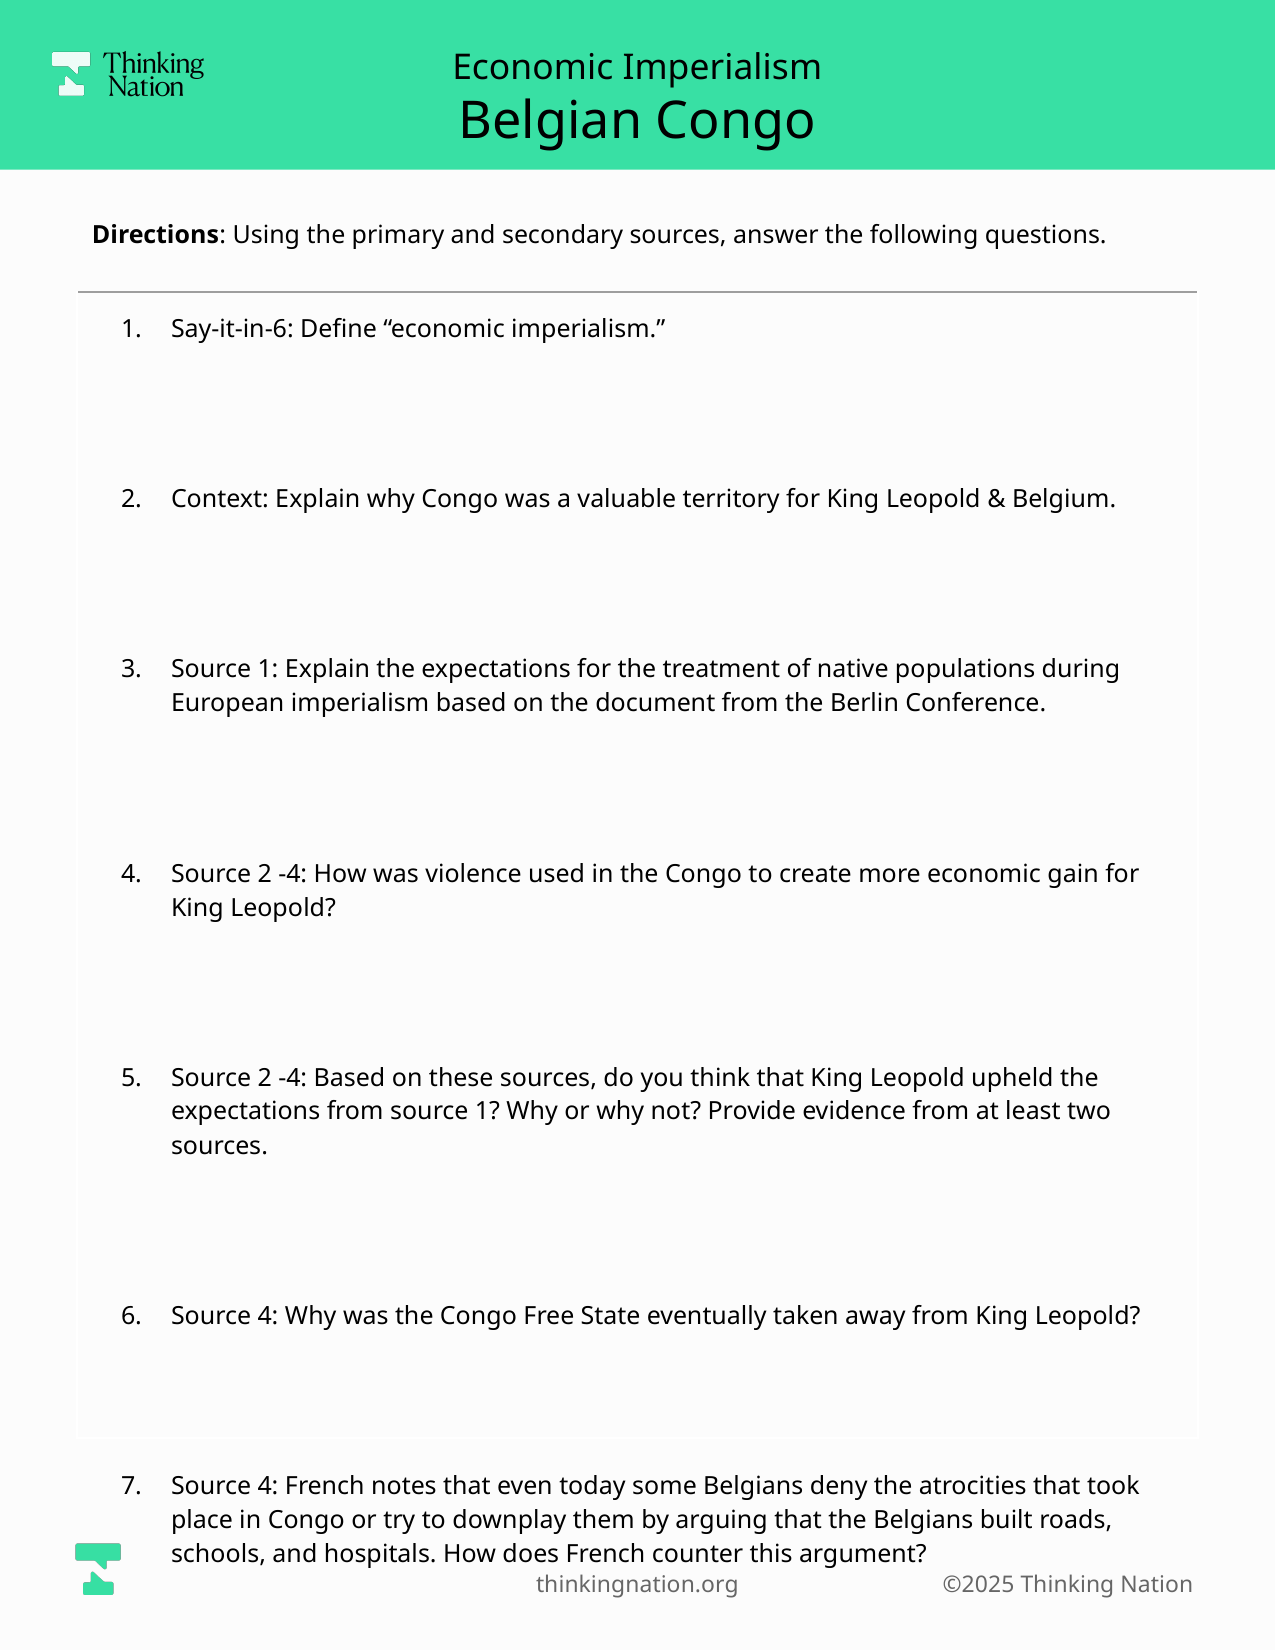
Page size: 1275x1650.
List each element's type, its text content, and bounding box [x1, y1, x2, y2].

text_box Directions: Using the primary and secondary sources, answer the following questions. [76, 199, 1198, 264]
picture [62, 1533, 134, 1605]
text_box thinkingnation.org [486, 1553, 789, 1605]
table_header Say-it-in-6: Define “economic imperialism.” Context: Explain why Congo was a valuable territory for King Leopold & Belgium. Source 1: Explain the expectations for the treatment of native populations during European imperialism based on the document from the Berlin Conference. Source 2 -4: How was violence used in the Congo to create more economic gain for King Leopold? Source 2 -4: Based on these sources, do you think that King Leopold upheld the expectations from source 1? Why or why not? Provide evidence from at least two sources. Source 4: Why was the Congo Free State eventually taken away from King Leopold? Source 4: French notes that even today some Belgians deny the atrocities that took place in Congo or try to downplay them by arguing that the Belgians built roads, schools, and hospitals. How does French counter this argument? [78, 293, 1197, 1437]
text_box Economic Imperialism Belgian Congo [0, 0, 1275, 170]
picture [35, 37, 210, 110]
text_box ©2025 Thinking Nation [907, 1553, 1210, 1605]
